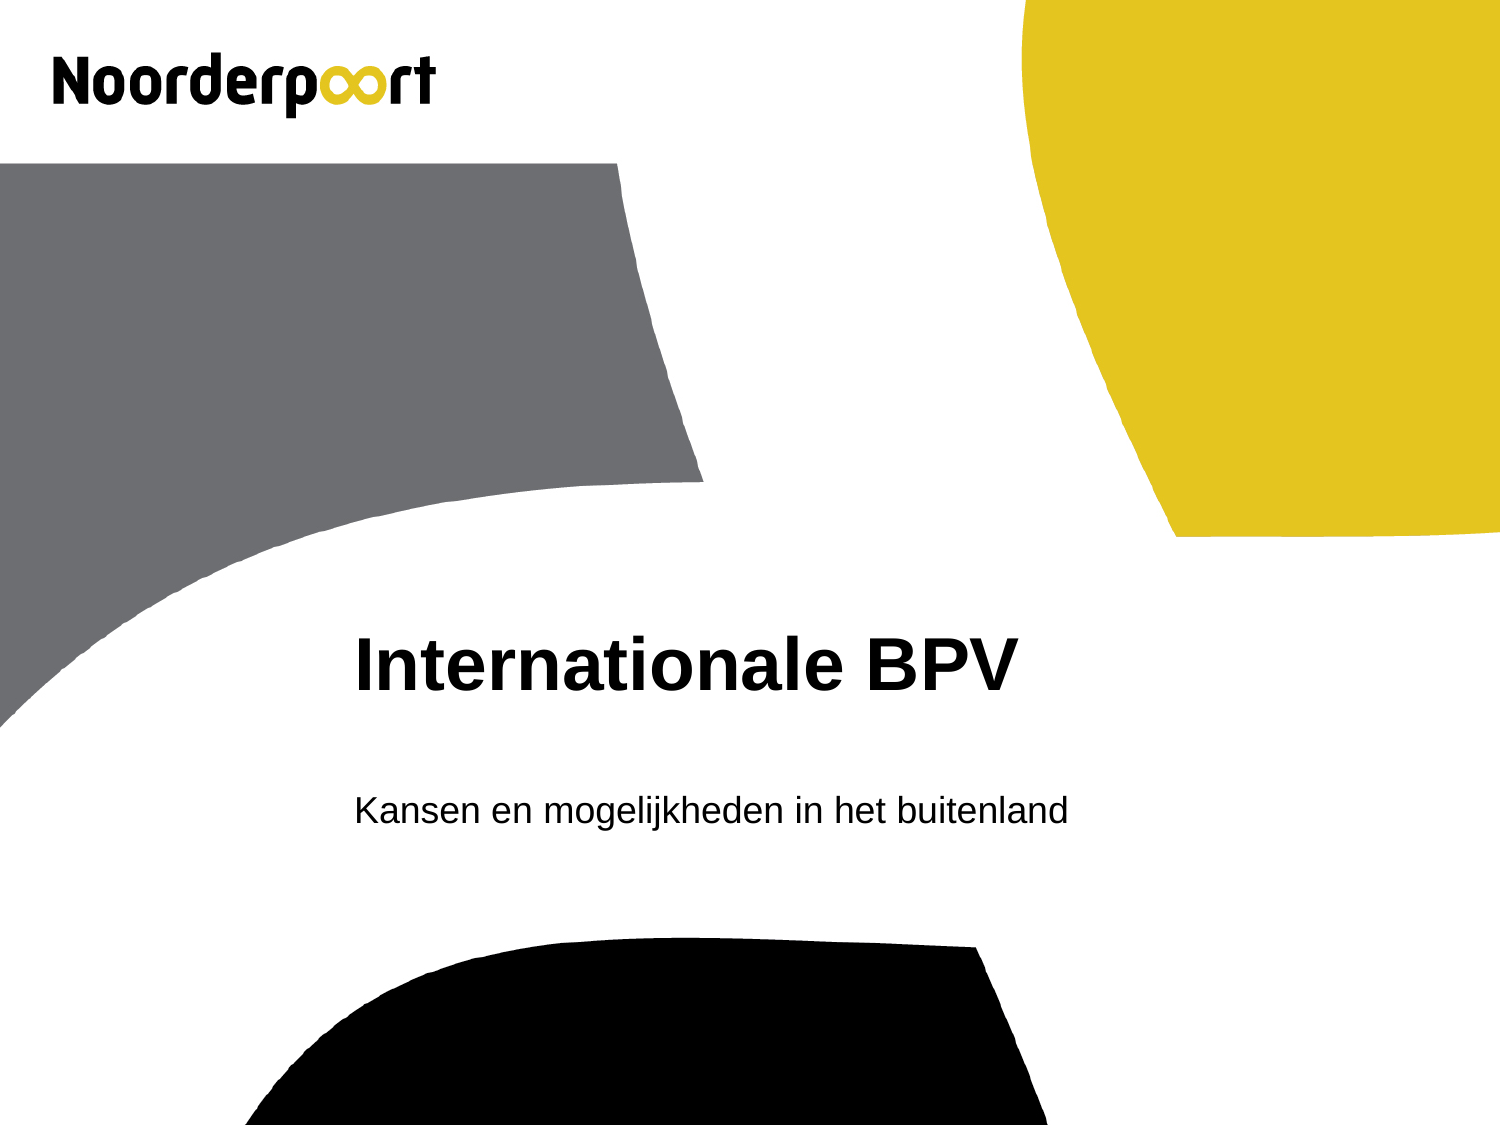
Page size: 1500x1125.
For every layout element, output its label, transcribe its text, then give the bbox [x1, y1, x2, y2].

picture [0, 0, 1500, 1125]
subtitle Kansen en mogelijkheden in het buitenland [354, 774, 1329, 850]
title Internationale BPV [354, 602, 1329, 719]
